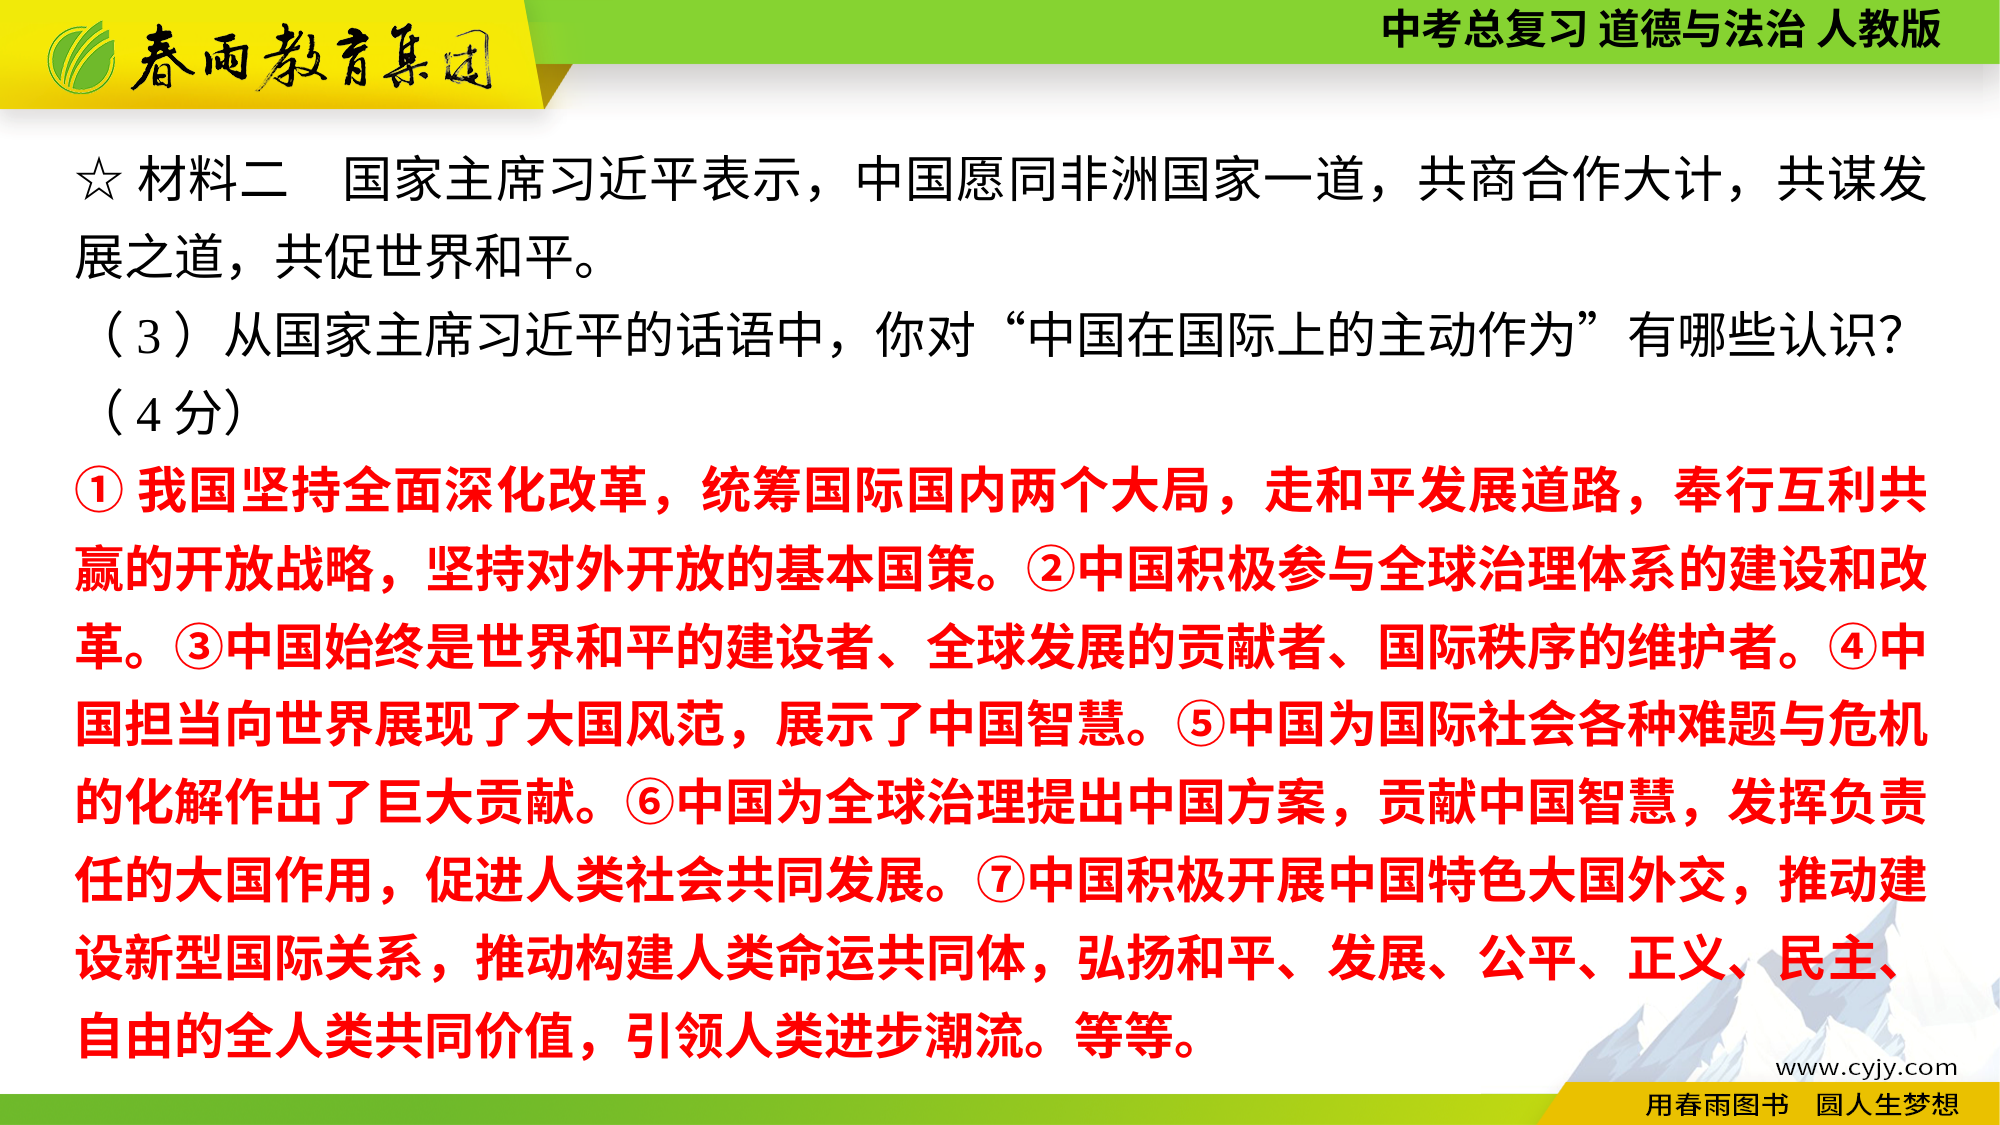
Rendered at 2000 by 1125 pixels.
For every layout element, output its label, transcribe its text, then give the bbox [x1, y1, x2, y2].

picture [0, 0, 2000, 1125]
list ☆材料二 国家主席习近平表示，中国愿同非洲国家一道，共商合作大计，共谋发展之道，共促世界和平。 （3）从国家主席习近平的话语中，你对“中国在国际上的主动作为”有哪些认识？（4分） [59, 122, 1944, 433]
text_box ①我国坚持全面深化改革，统筹国际国内两个大局，走和平发展道路，奉行互利共赢的开放战略，坚持对外开放的基本国策。②中国积极参与全球治理体系的建设和改革。③中国始终是世界和平的建设者、全球发展的贡献者、国际秩序的维护者。④中国担当向世界展现了大国风范，展示了中国智慧。⑤中国为国际社会各种难题与危机的化解作出了巨大贡献。⑥中国为全球治理提出中国方案，贡献中国智慧，发挥负责任的大国作用，促进人类社会共同发展。⑦中国积极开展中国特色大国外交，推动建设新型国际关系，推动构建人类命运共同体，弘扬和平、发展、公平、正义、民主、自由的全人类共同价值，引领人类进步潮流。等等。 [59, 433, 1944, 1073]
